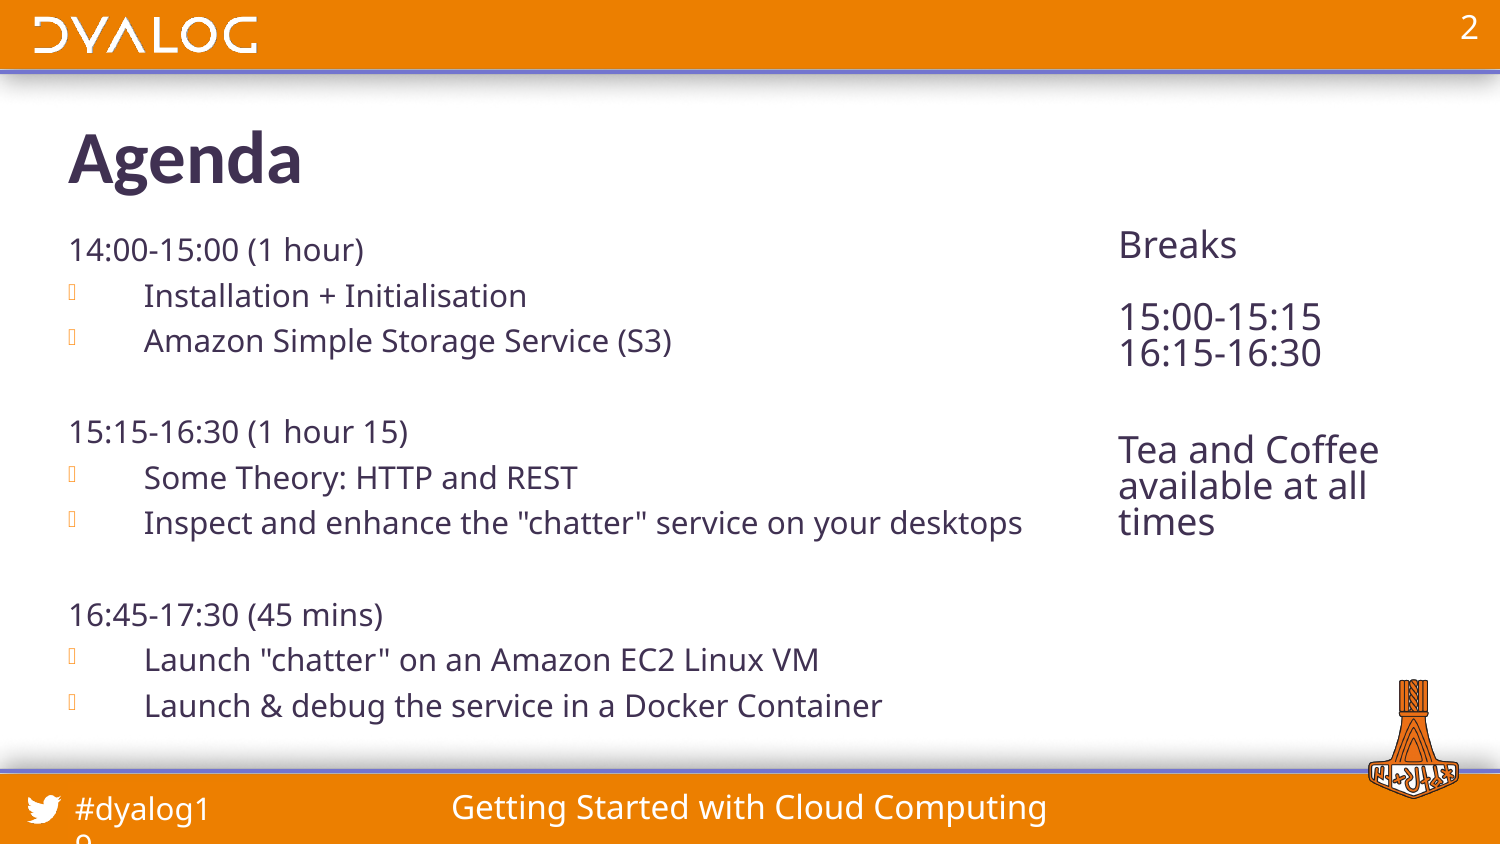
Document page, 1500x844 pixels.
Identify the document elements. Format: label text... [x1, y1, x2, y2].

picture [0, 679, 1500, 844]
title Agenda [53, 104, 1444, 202]
list 14:00-15:00 (1 hour) Installation + Initialisation Amazon Simple Storage Service (S3) 15:15-16:30 (1 hour 15) Some Theory: HTTP and REST Inspect and enhance the "chatter" service on your desktops 16:45-17:30 (45 mins) Launch "chatter" on an Amazon EC2 Linux VM Launch & debug the service in a Docker Container [53, 222, 1069, 740]
list Breaks 15:00-15:15 16:15-16:30 Tea and Coffee available at all times [1103, 222, 1444, 740]
picture [0, 0, 1500, 108]
